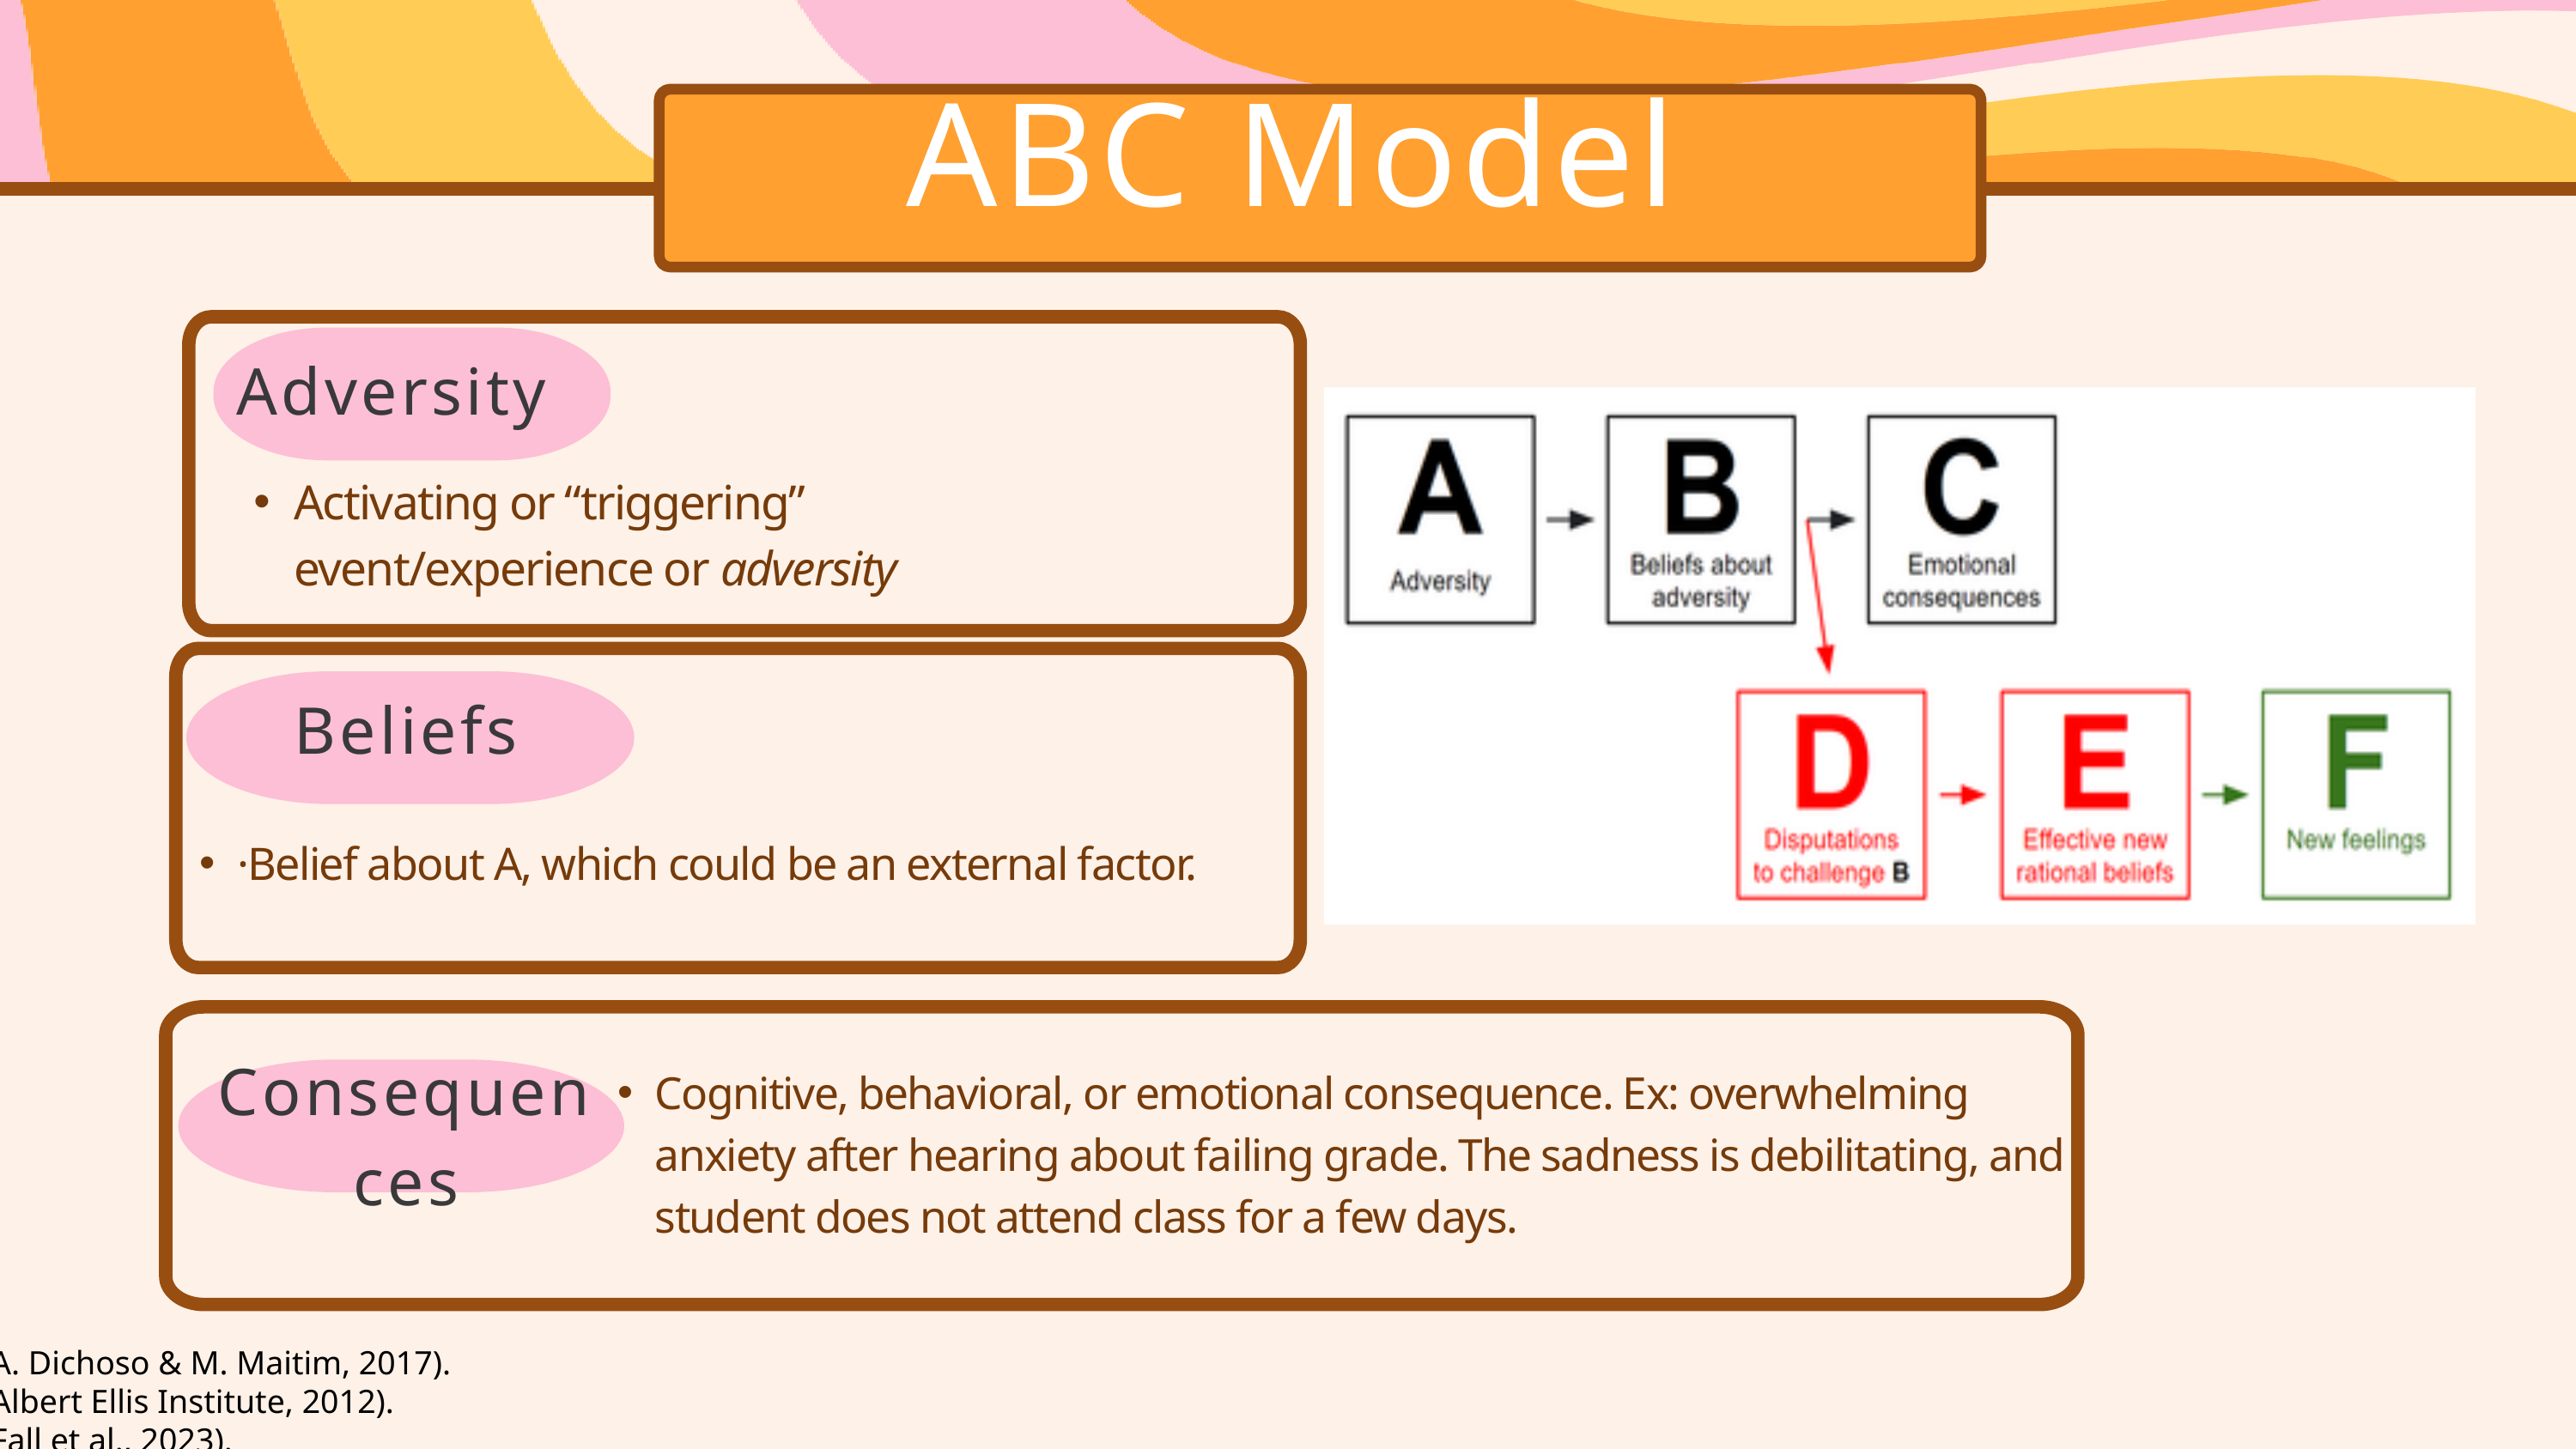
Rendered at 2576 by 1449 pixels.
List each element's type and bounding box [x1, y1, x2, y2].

text_box [178, 1044, 625, 1214]
text_box [181, 637, 635, 807]
text_box [0, 0, 2576, 182]
text_box [165, 1006, 2079, 1305]
text_box [188, 309, 1449, 652]
picture [1324, 387, 2476, 925]
text_box [630, 69, 1982, 294]
text_box [0, 188, 2576, 1449]
text_box [192, 298, 611, 467]
text_box [175, 648, 1301, 968]
